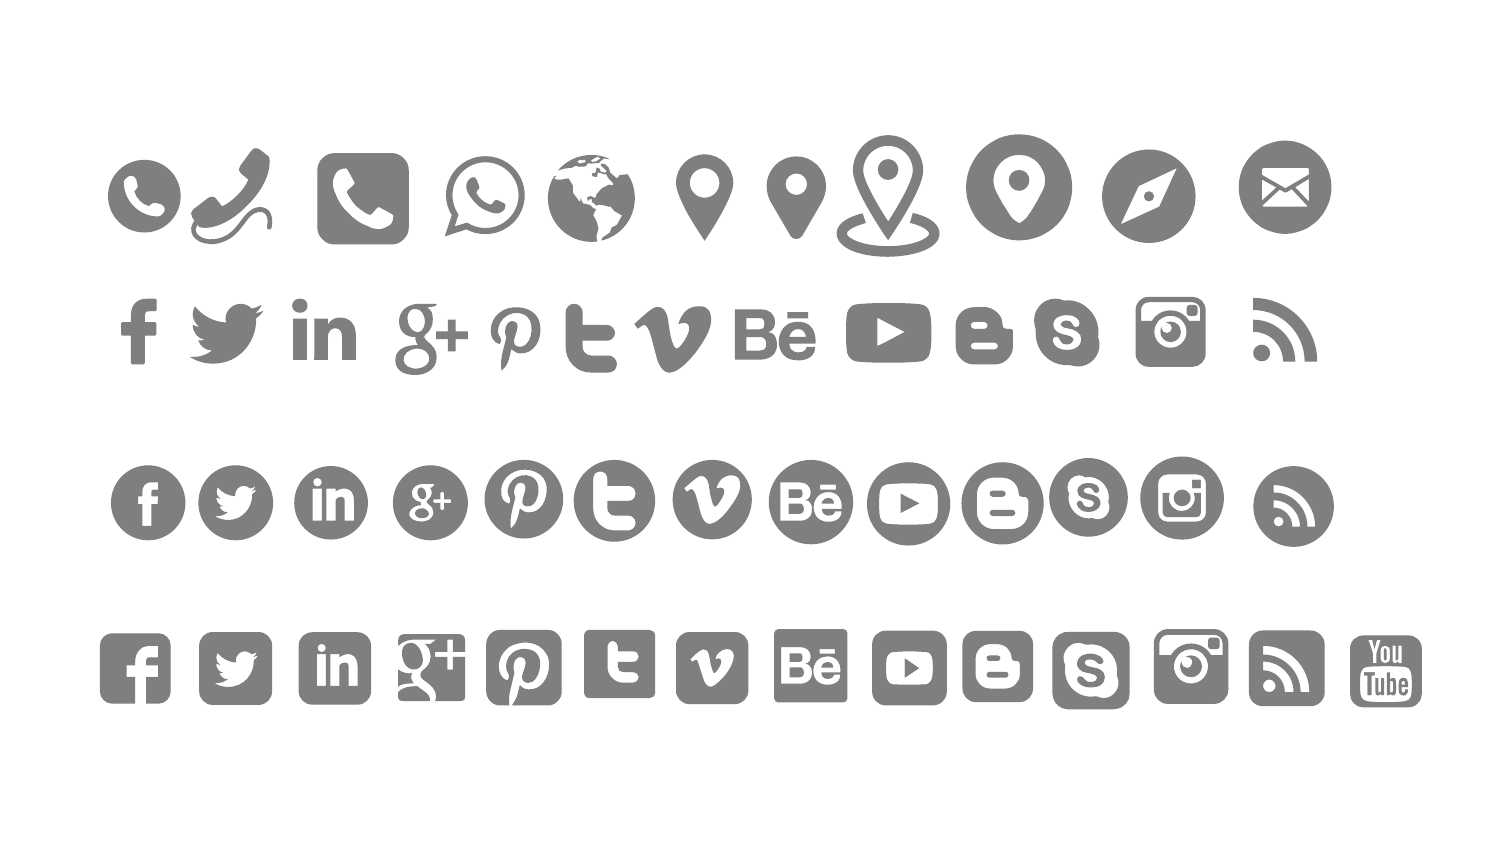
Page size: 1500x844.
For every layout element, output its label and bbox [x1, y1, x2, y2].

text_box [110, 465, 186, 541]
text_box [766, 156, 827, 239]
text_box [672, 459, 752, 540]
text_box [398, 634, 466, 702]
text_box [955, 307, 1013, 365]
text_box [1253, 297, 1318, 362]
text_box [1052, 631, 1130, 710]
text_box [1102, 149, 1196, 243]
text_box [484, 459, 564, 539]
text_box [292, 298, 308, 313]
text_box [395, 303, 437, 375]
text_box [768, 459, 854, 545]
text_box [191, 148, 273, 245]
text_box [547, 154, 636, 243]
text_box [490, 307, 541, 371]
text_box [962, 630, 1034, 703]
text_box [846, 303, 932, 363]
text_box [1349, 635, 1423, 708]
text_box [966, 134, 1073, 241]
text_box [961, 461, 1044, 545]
text_box [866, 461, 951, 546]
text_box [836, 134, 940, 257]
text_box [1034, 298, 1100, 367]
text_box [108, 159, 181, 233]
text_box [871, 630, 948, 706]
text_box [1140, 456, 1225, 540]
text_box [444, 156, 525, 237]
text_box [436, 319, 468, 352]
text_box [294, 466, 368, 540]
text_box [734, 309, 819, 362]
text_box [1135, 296, 1206, 368]
text_box [676, 632, 749, 705]
text_box [1153, 628, 1229, 705]
text_box [1248, 630, 1325, 707]
text_box [676, 154, 734, 241]
text_box [189, 303, 264, 364]
text_box [298, 632, 372, 705]
text_box [1253, 466, 1334, 547]
text_box [99, 633, 171, 704]
text_box [199, 632, 273, 705]
text_box [773, 628, 848, 703]
text_box [392, 465, 469, 541]
text_box [634, 306, 712, 373]
text_box [317, 153, 409, 245]
text_box [565, 303, 617, 373]
text_box [293, 318, 307, 360]
text_box [1238, 140, 1332, 234]
text_box [1049, 458, 1128, 537]
text_box [198, 465, 274, 541]
text_box [573, 459, 656, 542]
text_box [584, 629, 656, 699]
text_box [121, 298, 157, 365]
text_box [486, 629, 562, 706]
text_box [314, 317, 356, 360]
